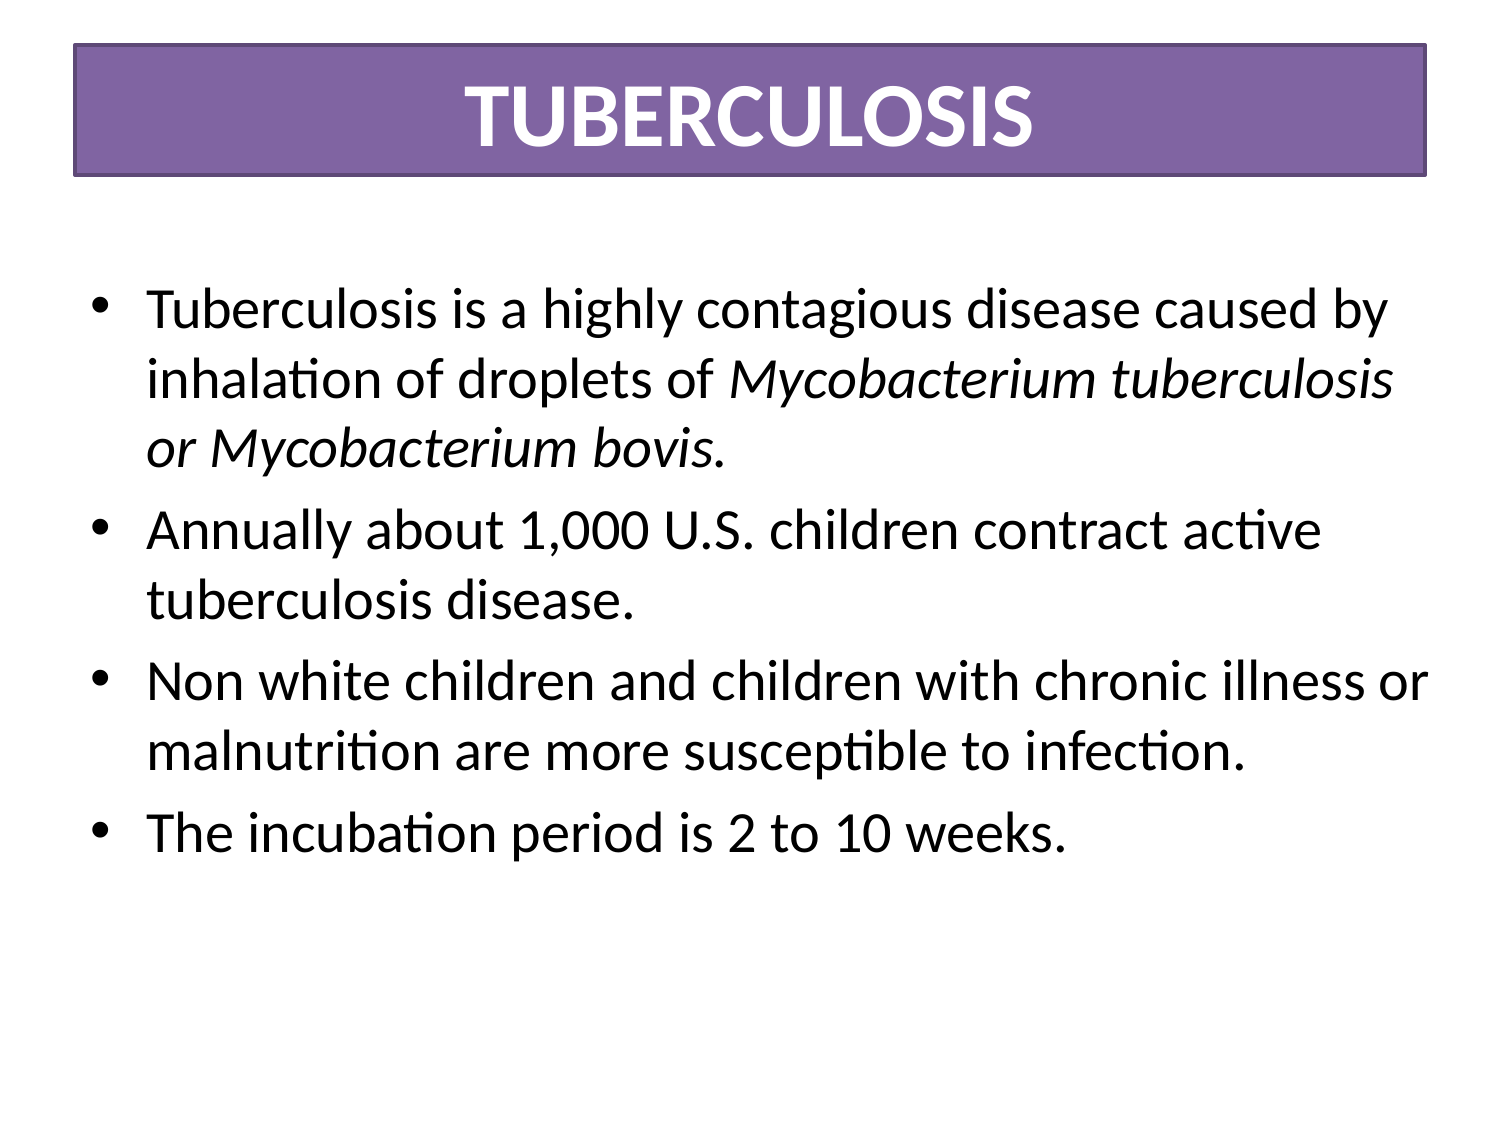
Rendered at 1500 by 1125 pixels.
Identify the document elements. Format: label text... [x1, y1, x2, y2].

list Tuberculosis is a highly contagious disease caused by inhalation of droplets of Mycobacterium tuberculosis or Mycobacterium bovis. Annually about 1,000 U.S. children contract active tuberculosis disease. Non white children and children with chronic illness or malnutrition are more susceptible to infection. The incubation period is 2 to 10 weeks. [75, 262, 1450, 1005]
title TUBERCULOSIS [73, 43, 1427, 177]
